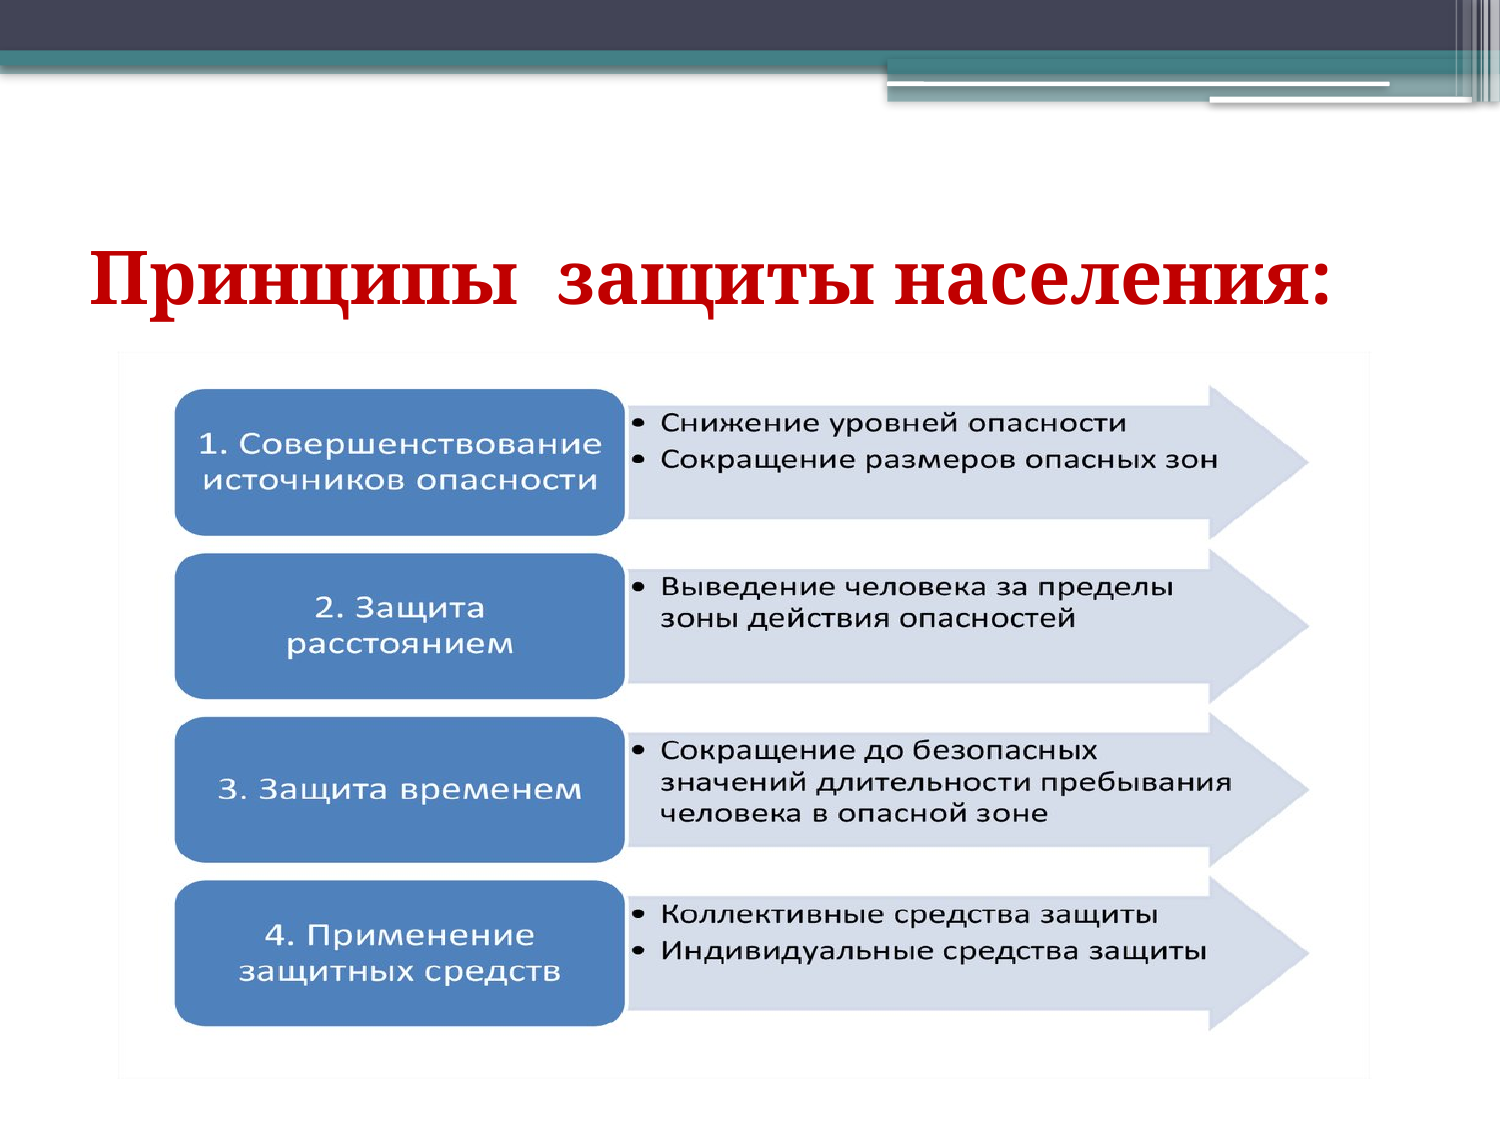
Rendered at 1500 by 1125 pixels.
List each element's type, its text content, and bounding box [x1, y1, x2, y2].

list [116, 351, 1372, 1079]
title Принципы защиты населения: [75, 187, 1425, 363]
